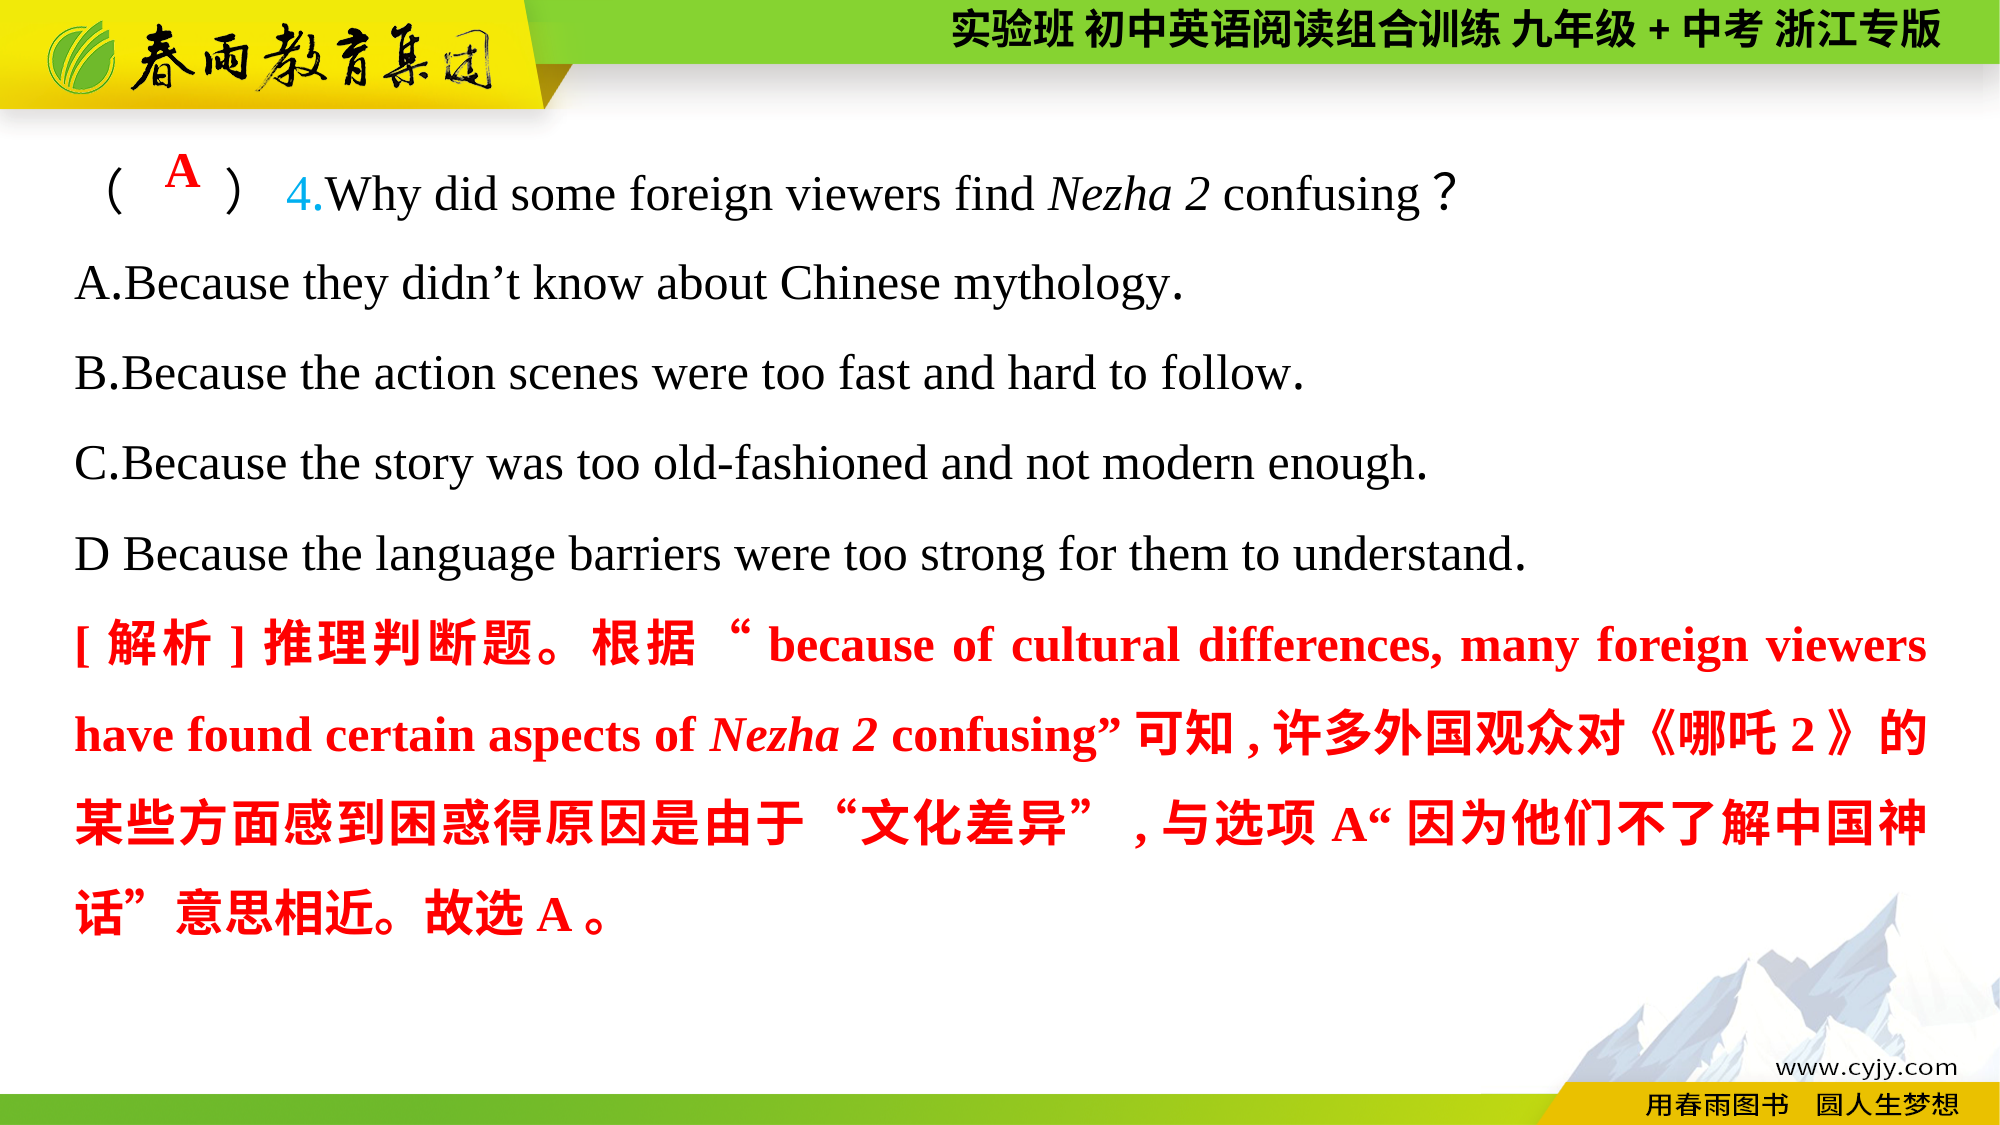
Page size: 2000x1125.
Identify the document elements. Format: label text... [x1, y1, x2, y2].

text_box A [149, 129, 216, 205]
picture [0, 0, 2000, 1125]
text_box [解析]推理判断题。根据“because of cultural differences, many foreign viewers have found certain aspects of Nezha 2 confusing”可知,许多外国观众对《哪吒2》的某些方面感到困惑得原因是由于“文化差异”,与选项A“因为他们不了解中国神话”意思相近。故选A。 [59, 573, 1944, 949]
list （ ）4.Why did some foreign viewers find Nezha 2 confusing？ A.Because they didn’t know about Chinese mythology. B.Because the action scenes were too fast and hard to follow. C.Because the story was too old-fashioned and not modern enough. D Because the language barriers were too strong for them to understand. [59, 122, 1944, 573]
